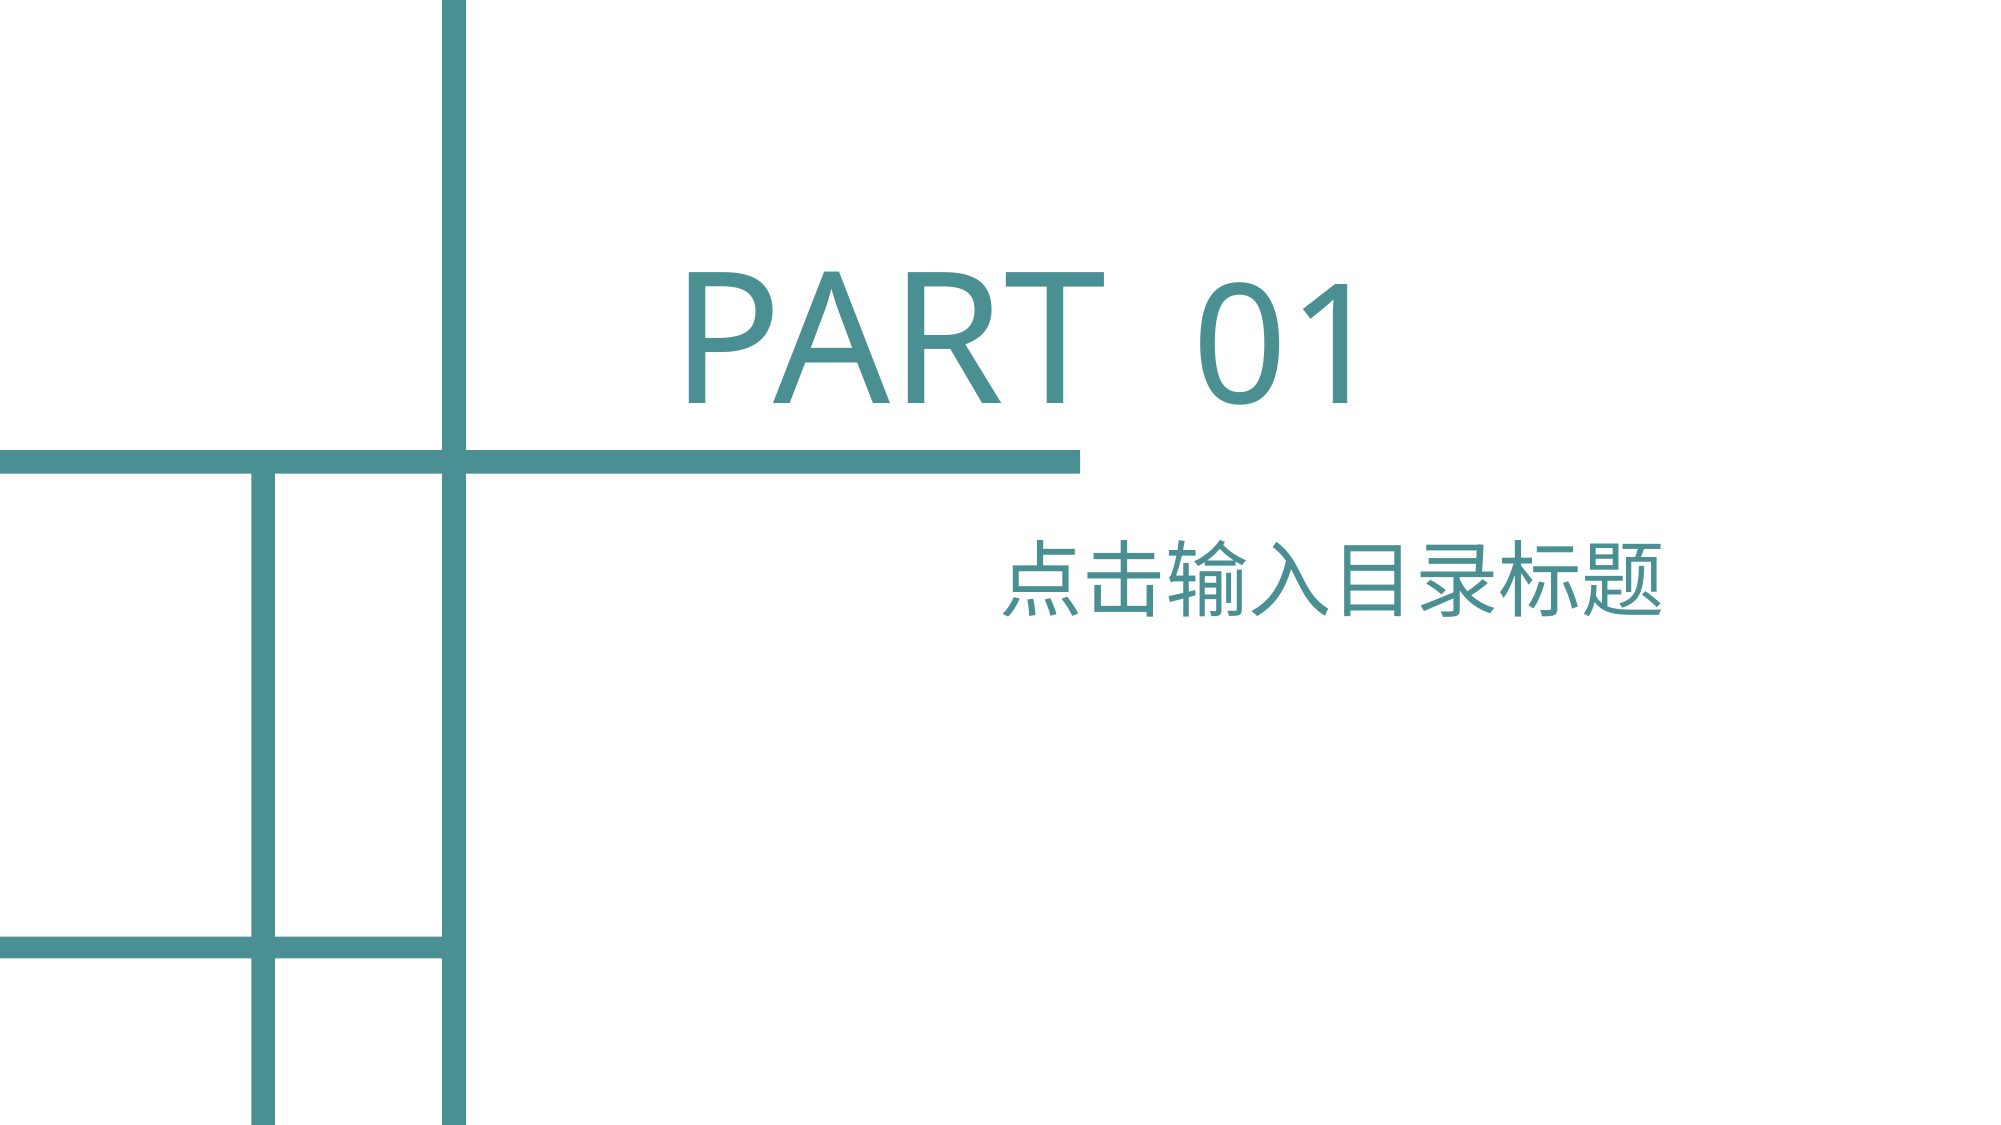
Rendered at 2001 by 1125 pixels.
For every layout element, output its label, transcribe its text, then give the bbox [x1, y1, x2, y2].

text_box PART 01 [656, 212, 1623, 448]
text_box [276, 936, 441, 959]
text_box [250, 462, 276, 1125]
text_box [0, 449, 1081, 475]
text_box [0, 936, 250, 959]
text_box [441, 0, 467, 449]
text_box 点击输入目录标题 [984, 519, 1802, 635]
text_box [441, 475, 467, 1125]
